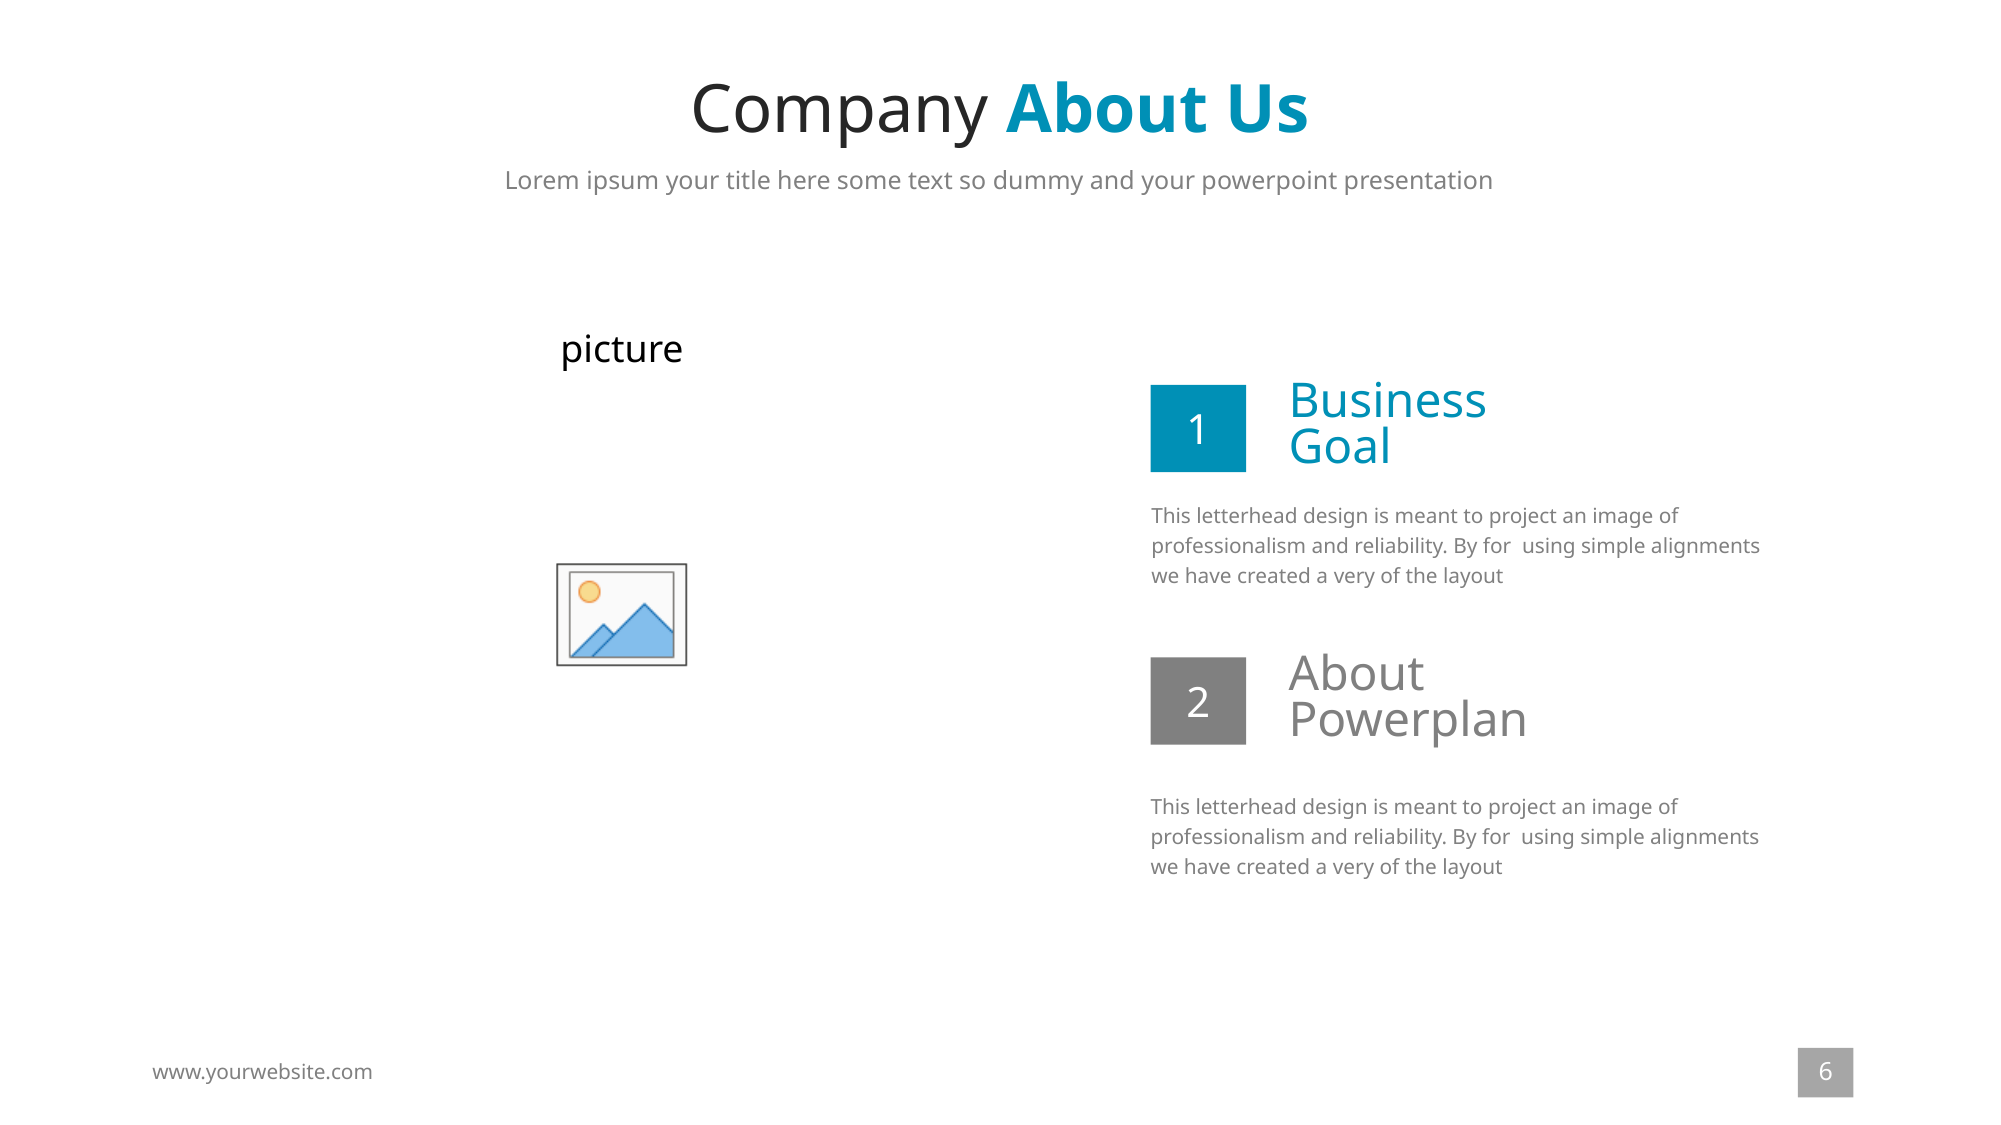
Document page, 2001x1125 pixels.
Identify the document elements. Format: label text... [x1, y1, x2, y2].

list Lorem ipsum your title here some text so dummy and your powerpoint presentation [137, 160, 1863, 207]
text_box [1150, 373, 1792, 879]
slide_number 6 [1788, 1042, 1863, 1103]
footer www.yourwebsite.com [137, 1042, 415, 1103]
picture [208, 317, 1036, 912]
title Company About Us [137, 55, 1863, 160]
